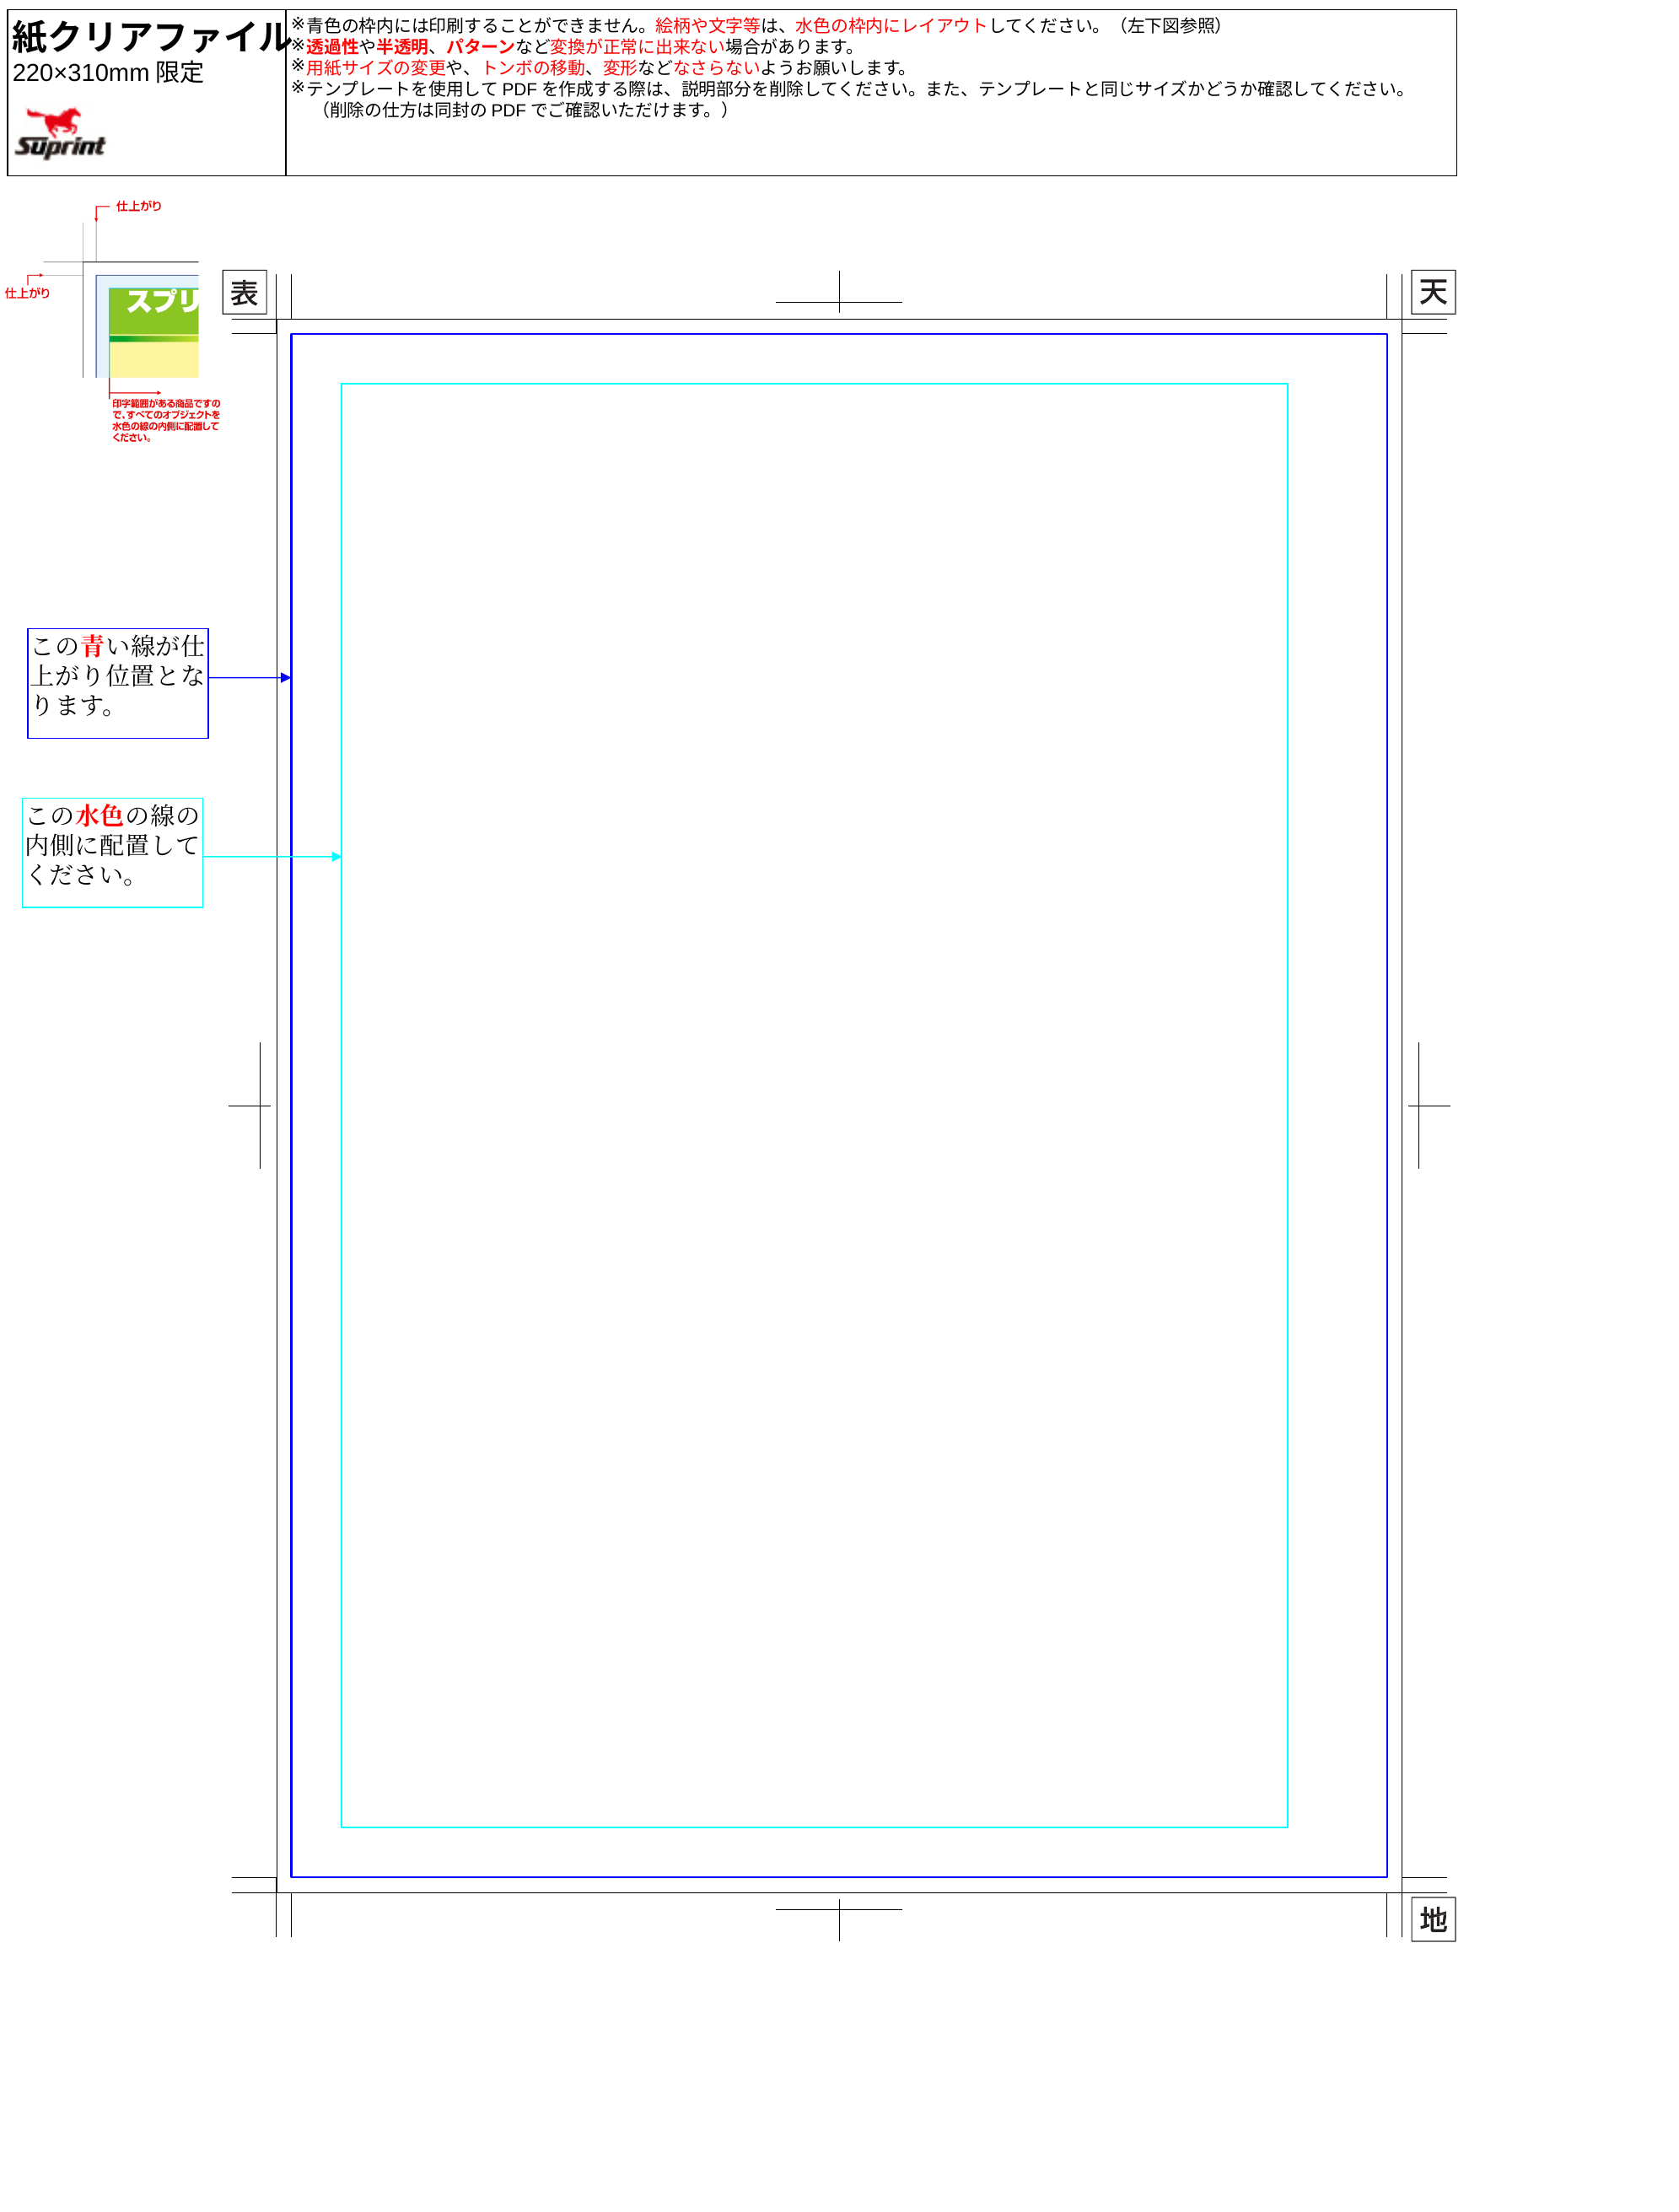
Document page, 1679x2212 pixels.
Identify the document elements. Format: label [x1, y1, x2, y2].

picture [10, 102, 111, 166]
picture [0, 175, 222, 453]
